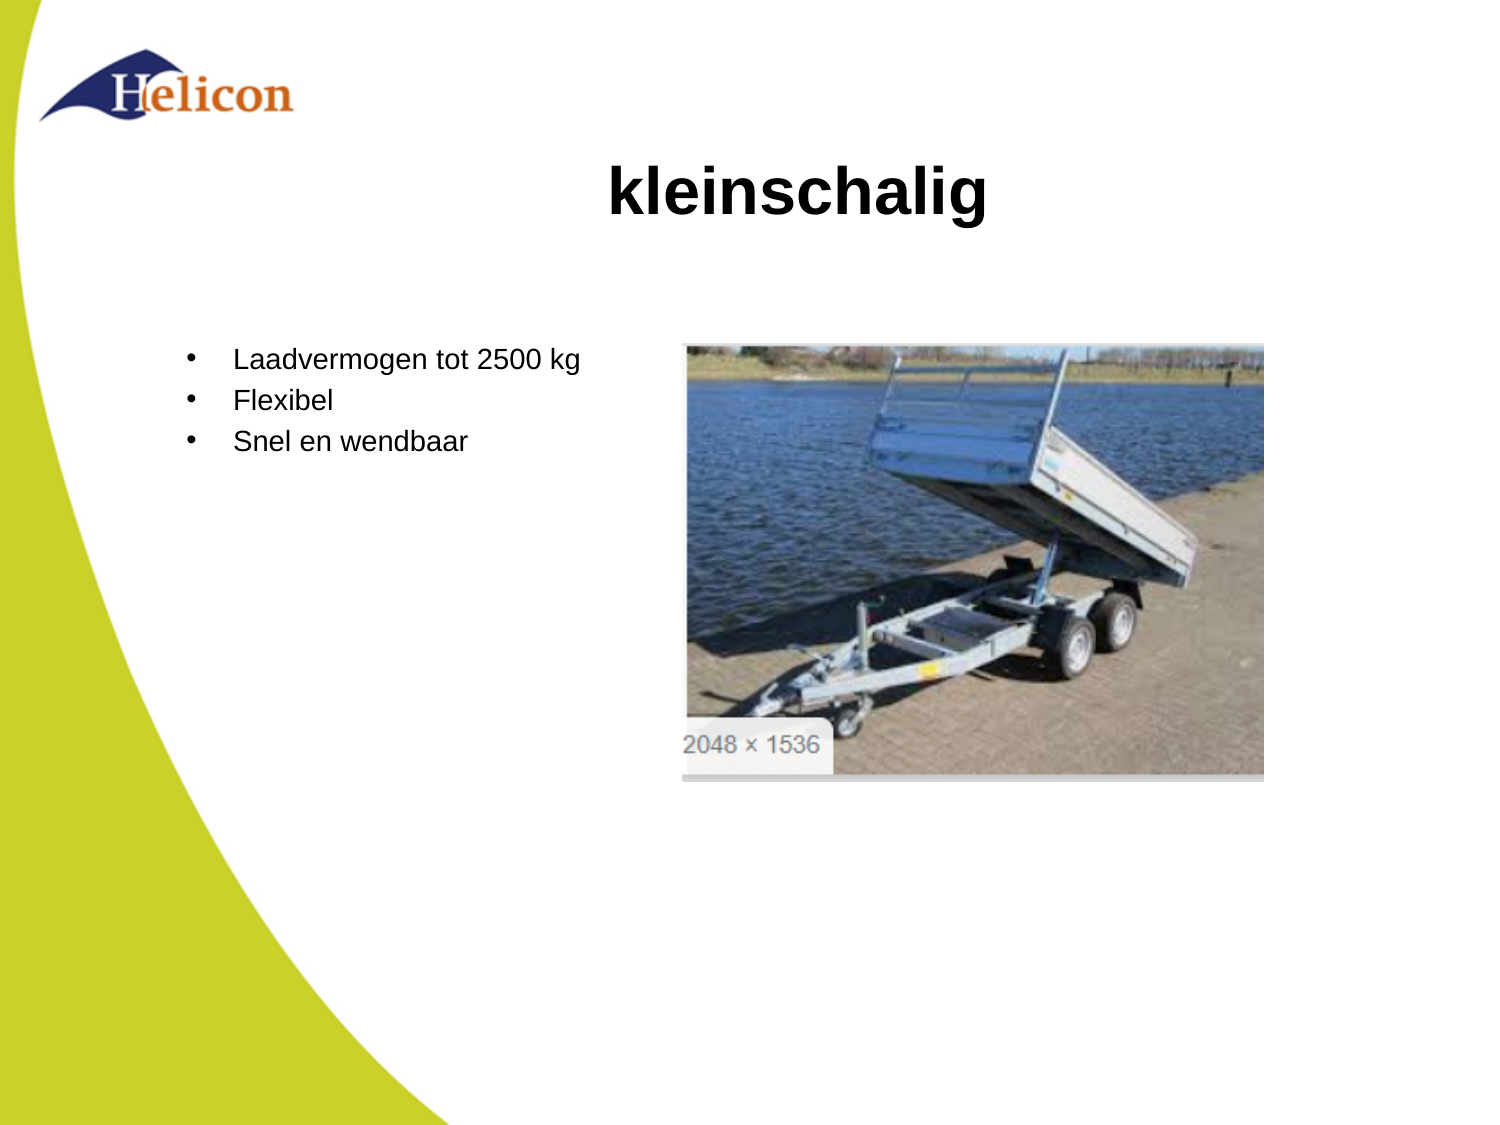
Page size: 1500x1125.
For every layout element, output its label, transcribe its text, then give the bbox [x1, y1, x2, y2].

picture [0, 0, 1500, 1125]
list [682, 342, 1264, 782]
title kleinschalig [336, 44, 1261, 236]
list Laadvermogen tot 2500 kg Flexibel Snel en wendbaar [171, 332, 632, 1005]
